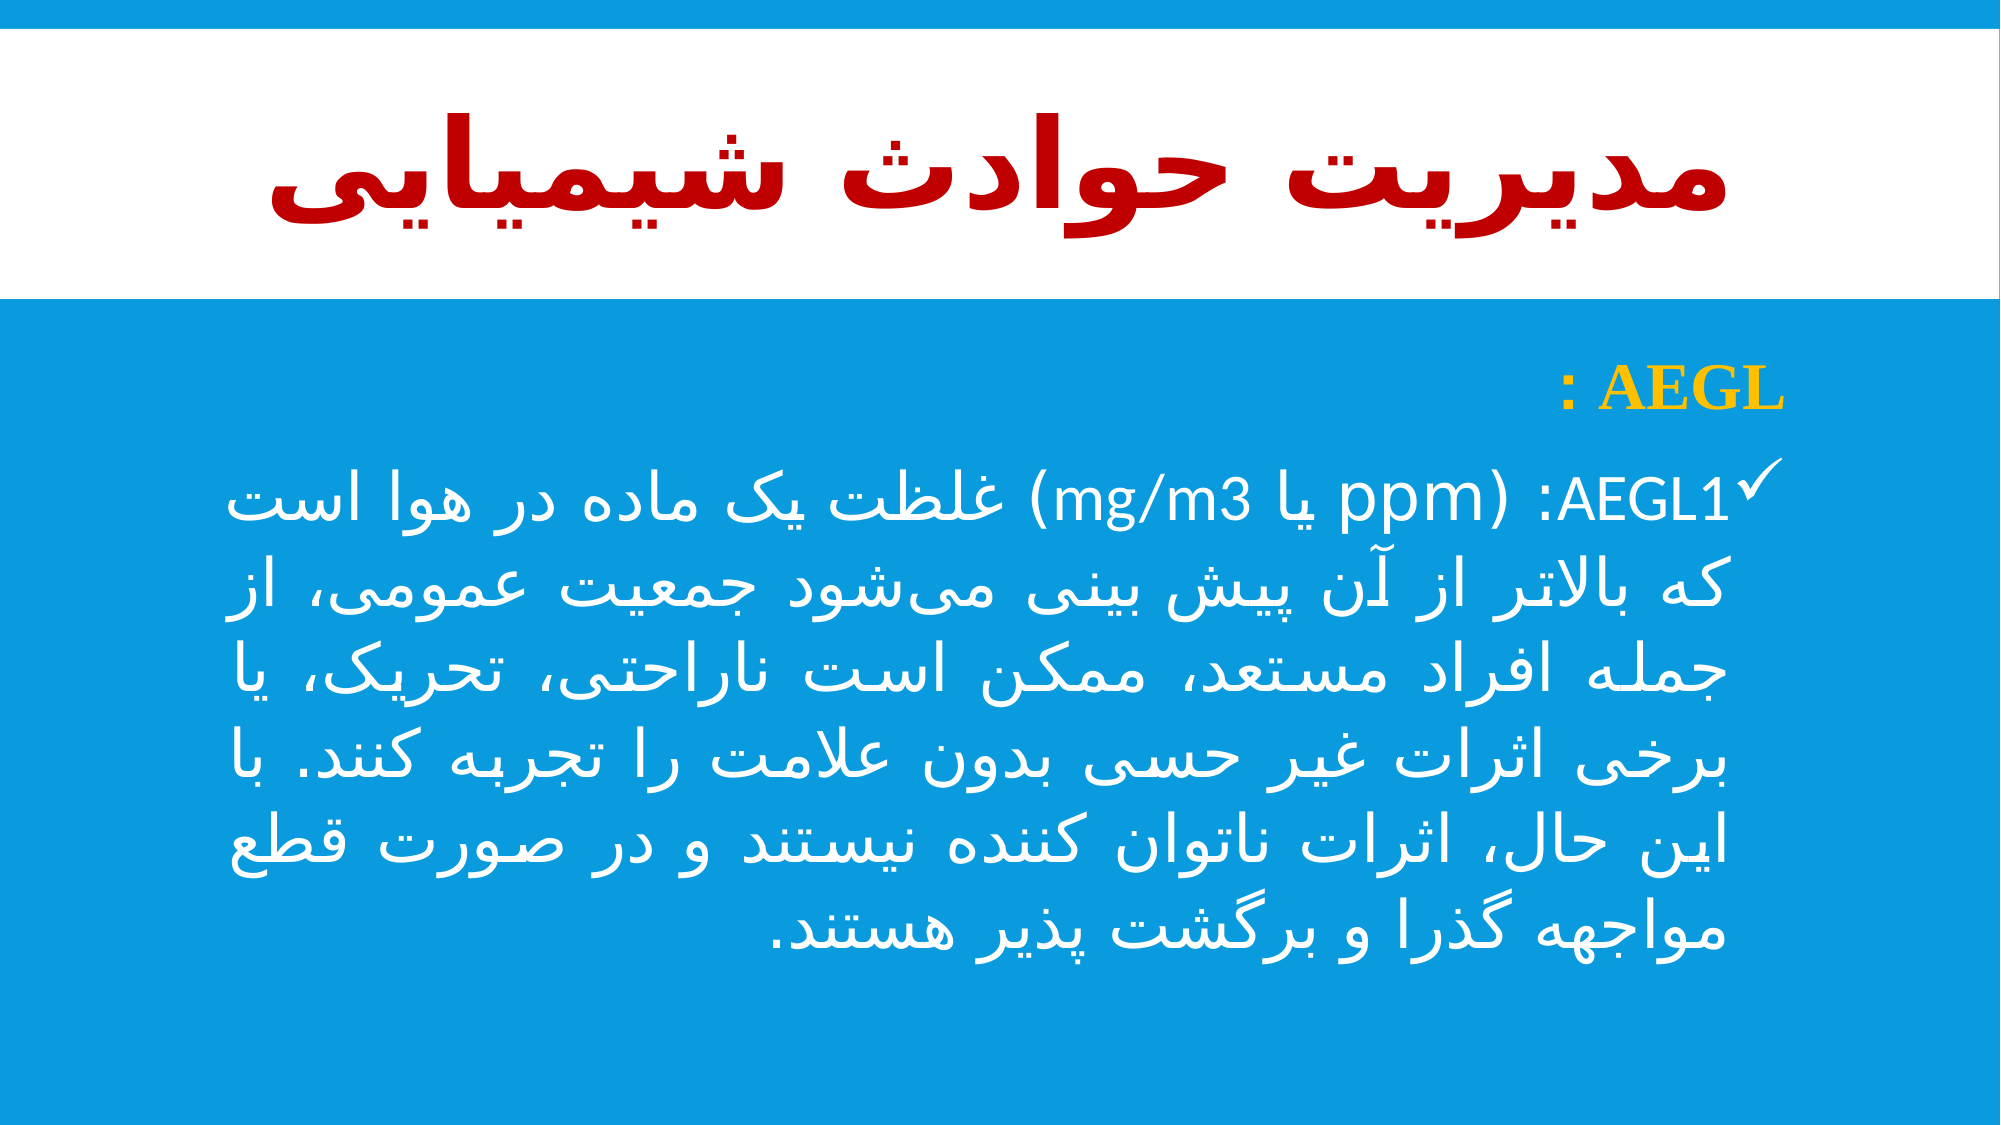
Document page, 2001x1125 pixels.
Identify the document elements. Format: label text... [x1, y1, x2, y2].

title مدیریت حوادث شیمیایی [197, 46, 1803, 295]
list AEGL : AEGL1: (ppm یا mg/m3) غلظت یک ماده در هوا است که بالاتر از آن پیش بینی می‌شود جمعیت عمومی، از جمله افراد مستعد، ممکن است ناراحتی، تحریک، یا برخی اثرات غیر حسی بدون علامت را تجربه کنند. با این حال، اثرات ناتوان کننده نیستند و در صورت قطع مواجهه گذرا و برگشت پذیر هستند. [197, 329, 1803, 1093]
